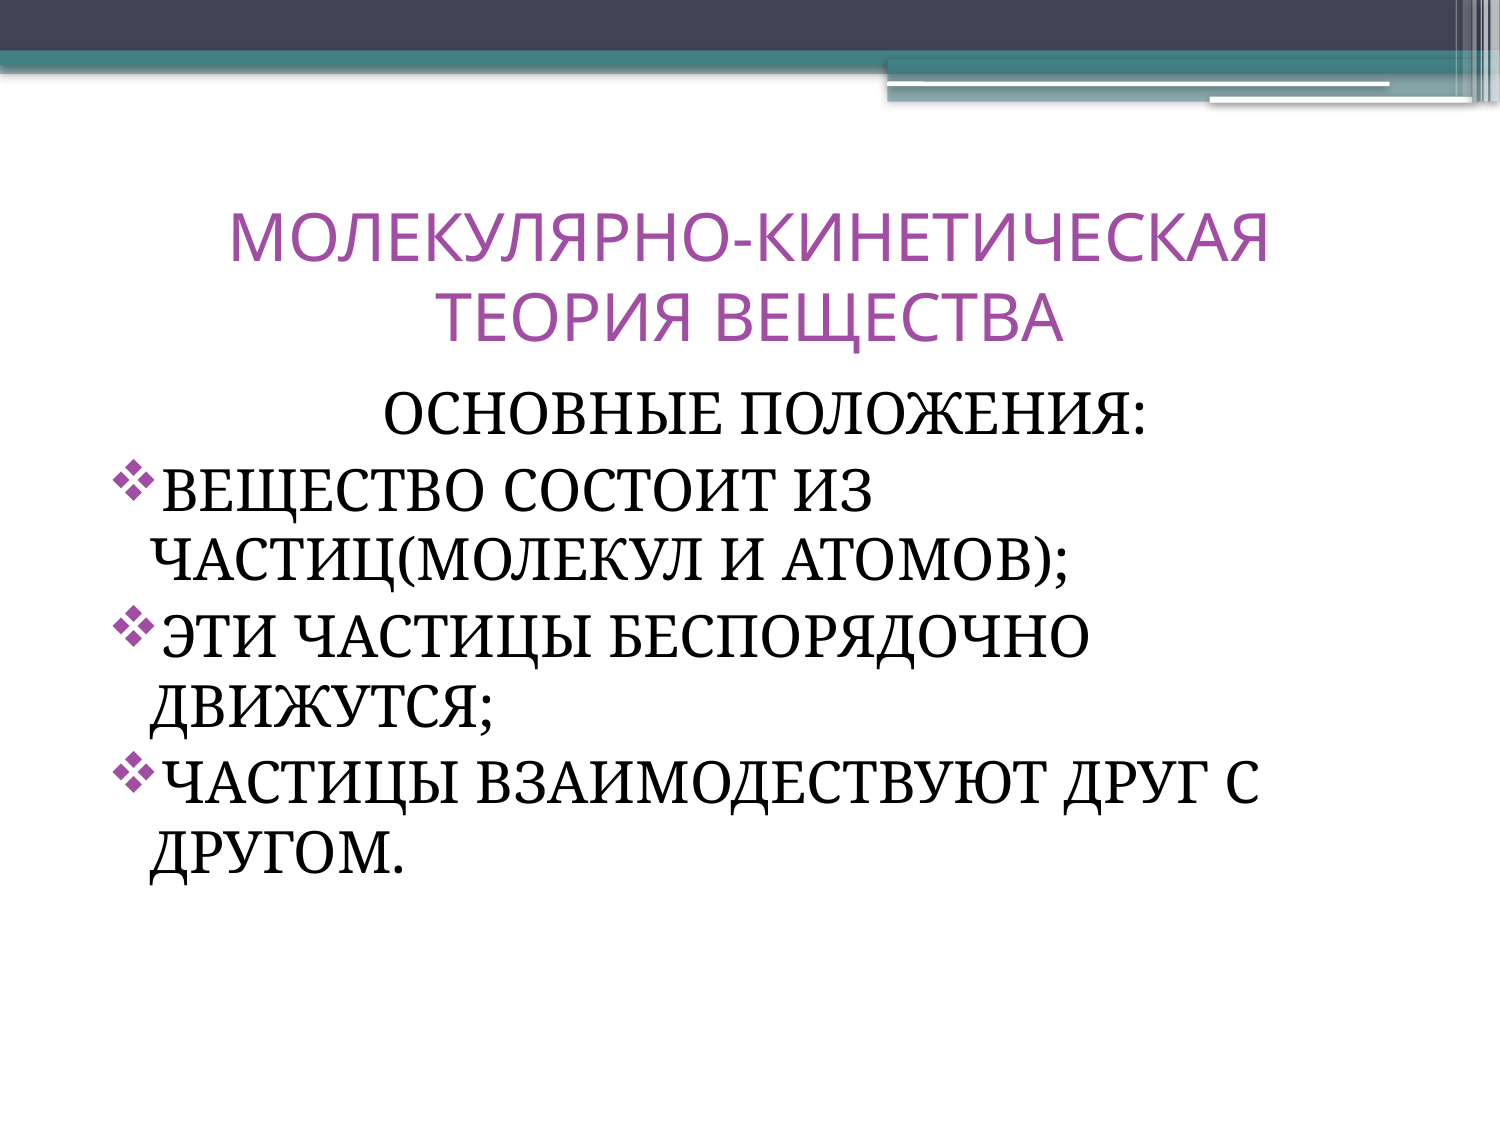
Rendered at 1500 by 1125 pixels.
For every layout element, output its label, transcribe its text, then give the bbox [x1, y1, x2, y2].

title МОЛЕКУЛЯРНО-КИНЕТИЧЕСКАЯ ТЕОРИЯ ВЕЩЕСТВА [75, 187, 1425, 363]
list ОСНОВНЫЕ ПОЛОЖЕНИЯ: ВЕЩЕСТВО СОСТОИТ ИЗ ЧАСТИЦ(МОЛЕКУЛ И АТОМОВ); ЭТИ ЧАСТИЦЫ БЕСПОРЯДОЧНО ДВИЖУТСЯ; ЧАСТИЦЫ ВЗАИМОДЕСТВУЮТ ДРУГ С ДРУГОМ. [75, 368, 1425, 1079]
